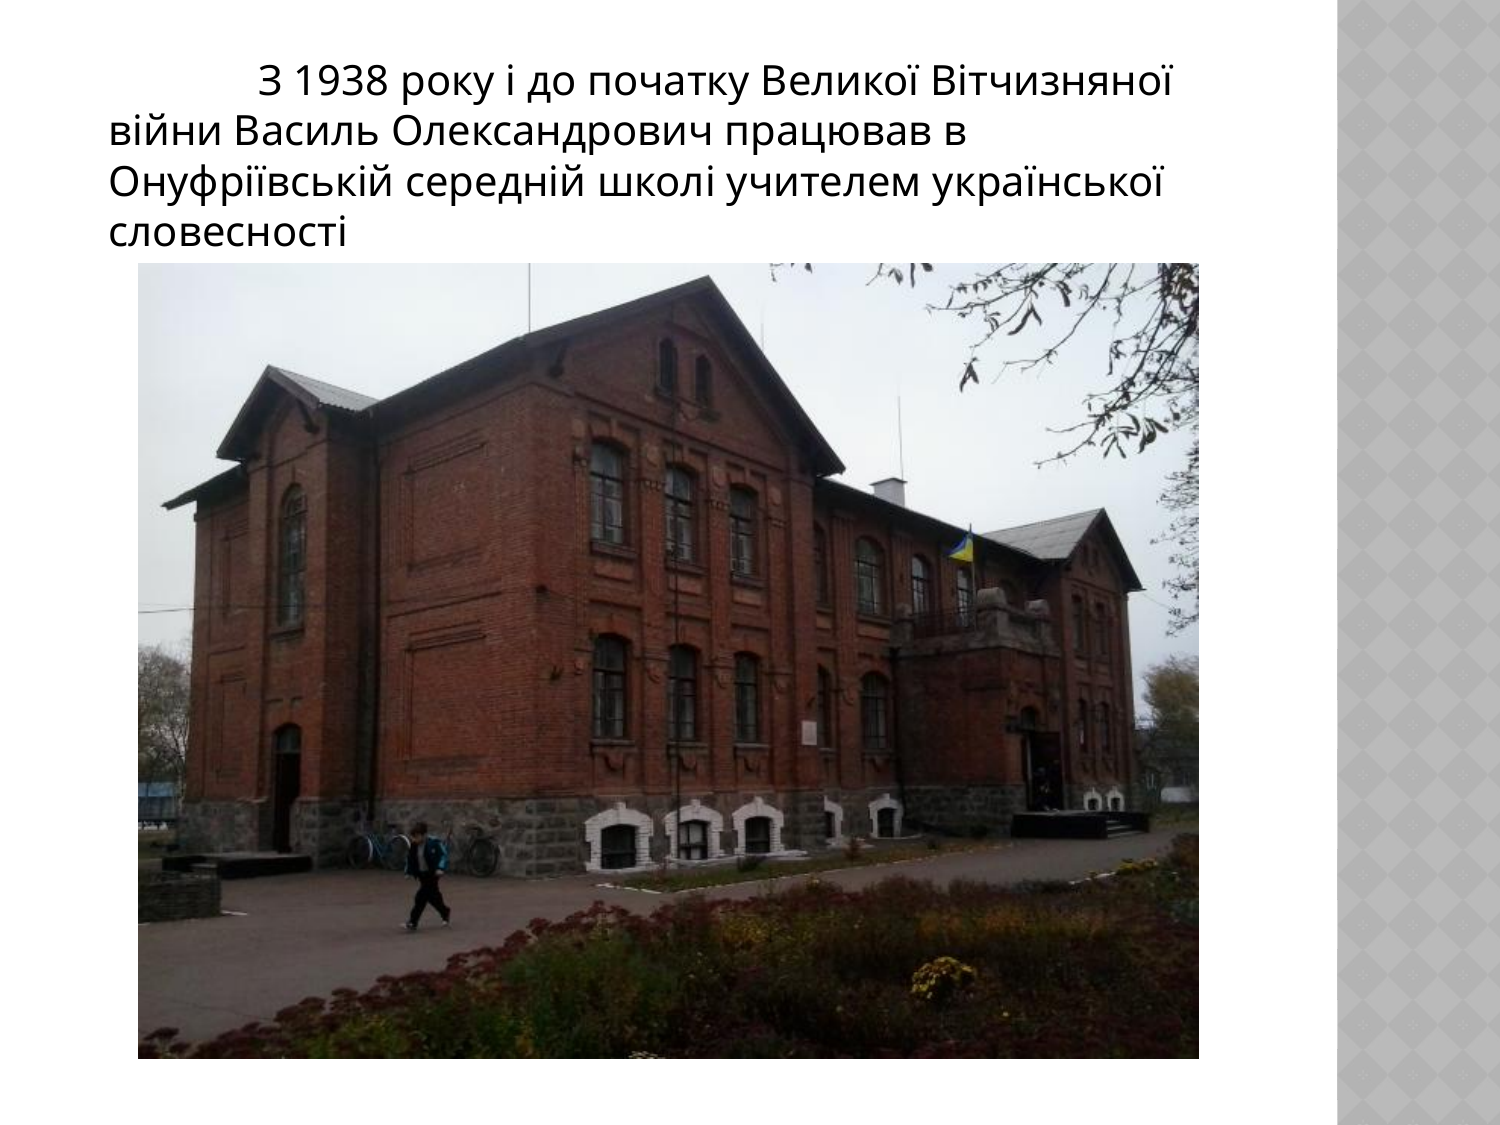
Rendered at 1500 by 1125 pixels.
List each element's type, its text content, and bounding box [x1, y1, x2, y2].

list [138, 263, 1200, 1060]
text_box З 1938 року і до початку Великої Вітчизняної війни Василь Олександрович працював в Онуфріївській середній школі учителем української словесності [93, 46, 1254, 262]
